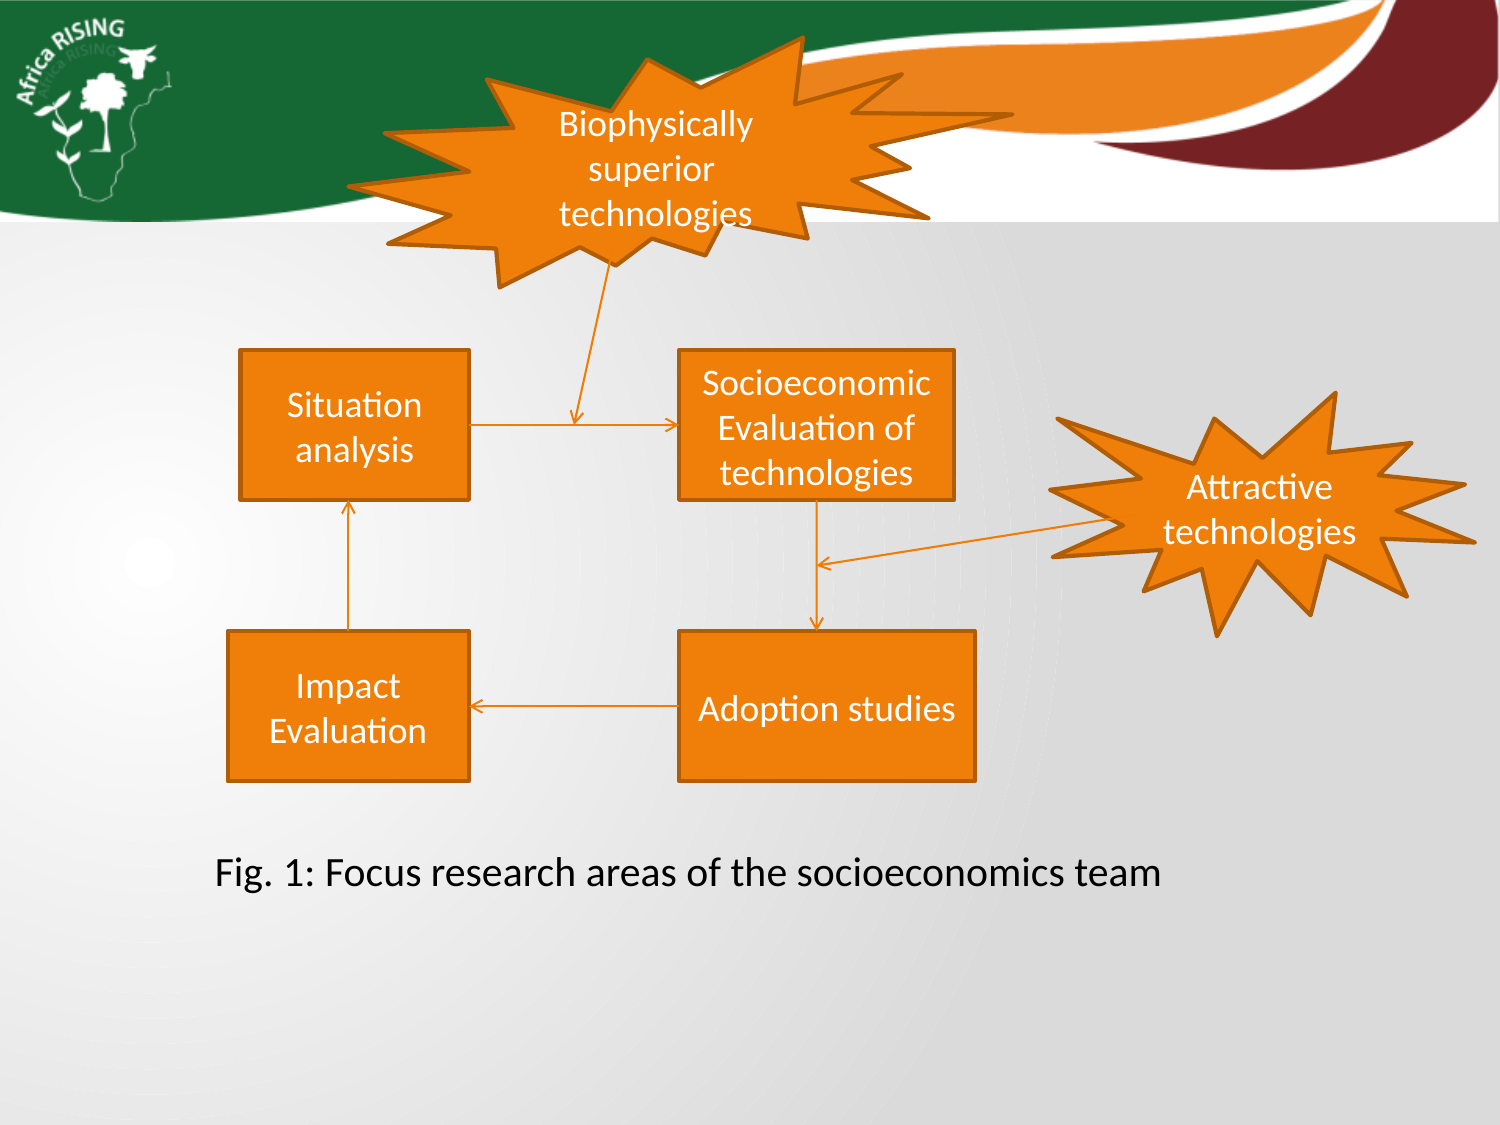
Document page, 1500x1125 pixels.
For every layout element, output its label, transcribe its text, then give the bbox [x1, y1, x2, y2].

text_box Socioeconomic Evaluation of technologies [677, 348, 956, 502]
text_box Adoption studies [677, 629, 977, 783]
text_box Fig. 1: Focus research areas of the socioeconomics team [199, 837, 1338, 903]
text_box Attractive technologies [1047, 390, 1478, 639]
text_box Impact Evaluation [226, 629, 471, 783]
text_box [573, 249, 613, 426]
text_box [816, 513, 1138, 567]
text_box Biophysically superior technologies [346, 35, 1015, 290]
text_box Situation analysis [238, 348, 471, 502]
picture [0, 0, 1499, 222]
